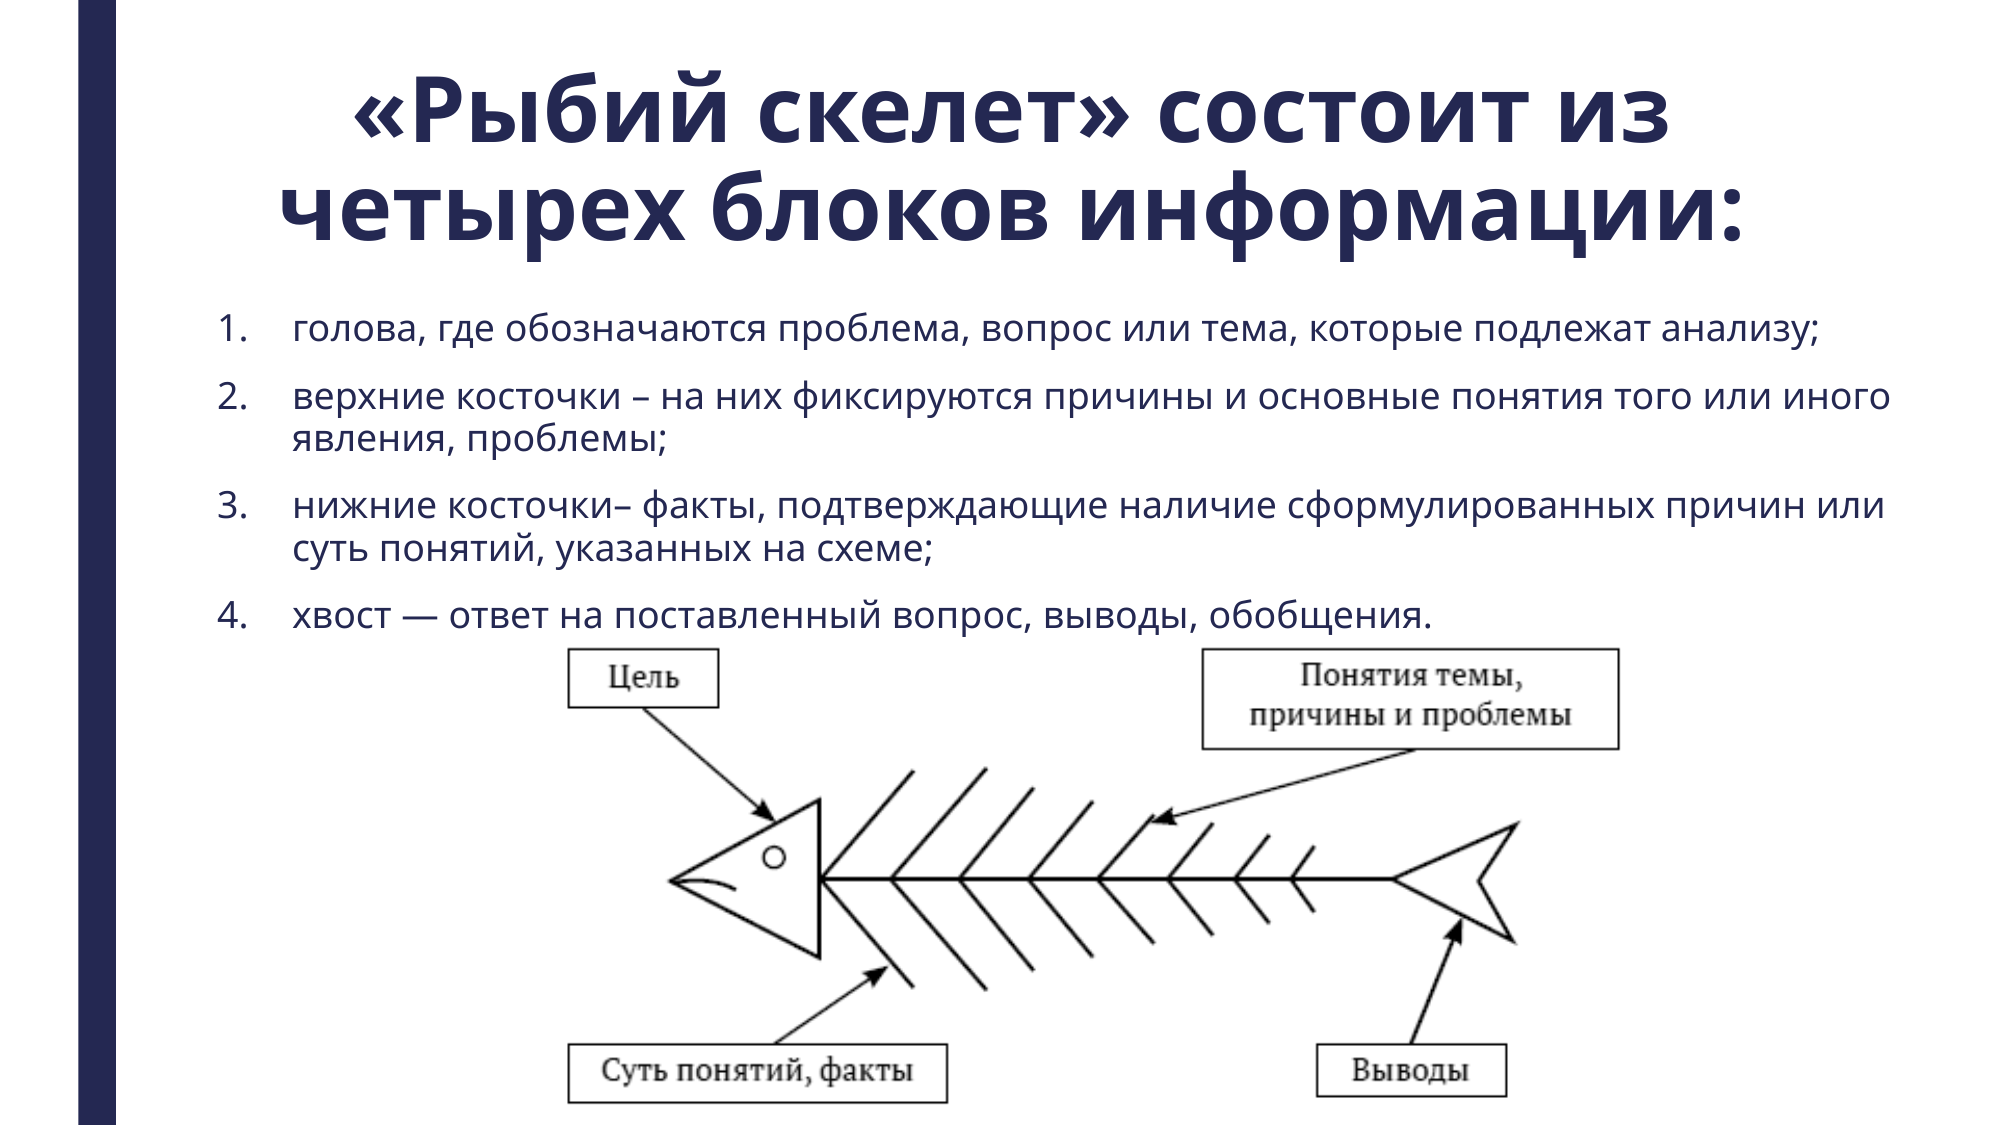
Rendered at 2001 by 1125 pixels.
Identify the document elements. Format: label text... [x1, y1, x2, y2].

title «Рыбий скелет» состоит из четырех блоков информации: [225, 56, 1800, 300]
picture [537, 630, 1641, 1125]
list голова, где обозначаются проблема, вопрос или тема, которые подлежат анализу; верхние косточки – на них фиксируются причины и основные понятия того или иного явления, проблемы; нижние косточки– факты, подтверждающие наличие сформулированных причин или суть понятий, указанных на схеме; хвост — ответ на поставленный вопрос, выводы, обобщения. [202, 300, 1929, 682]
